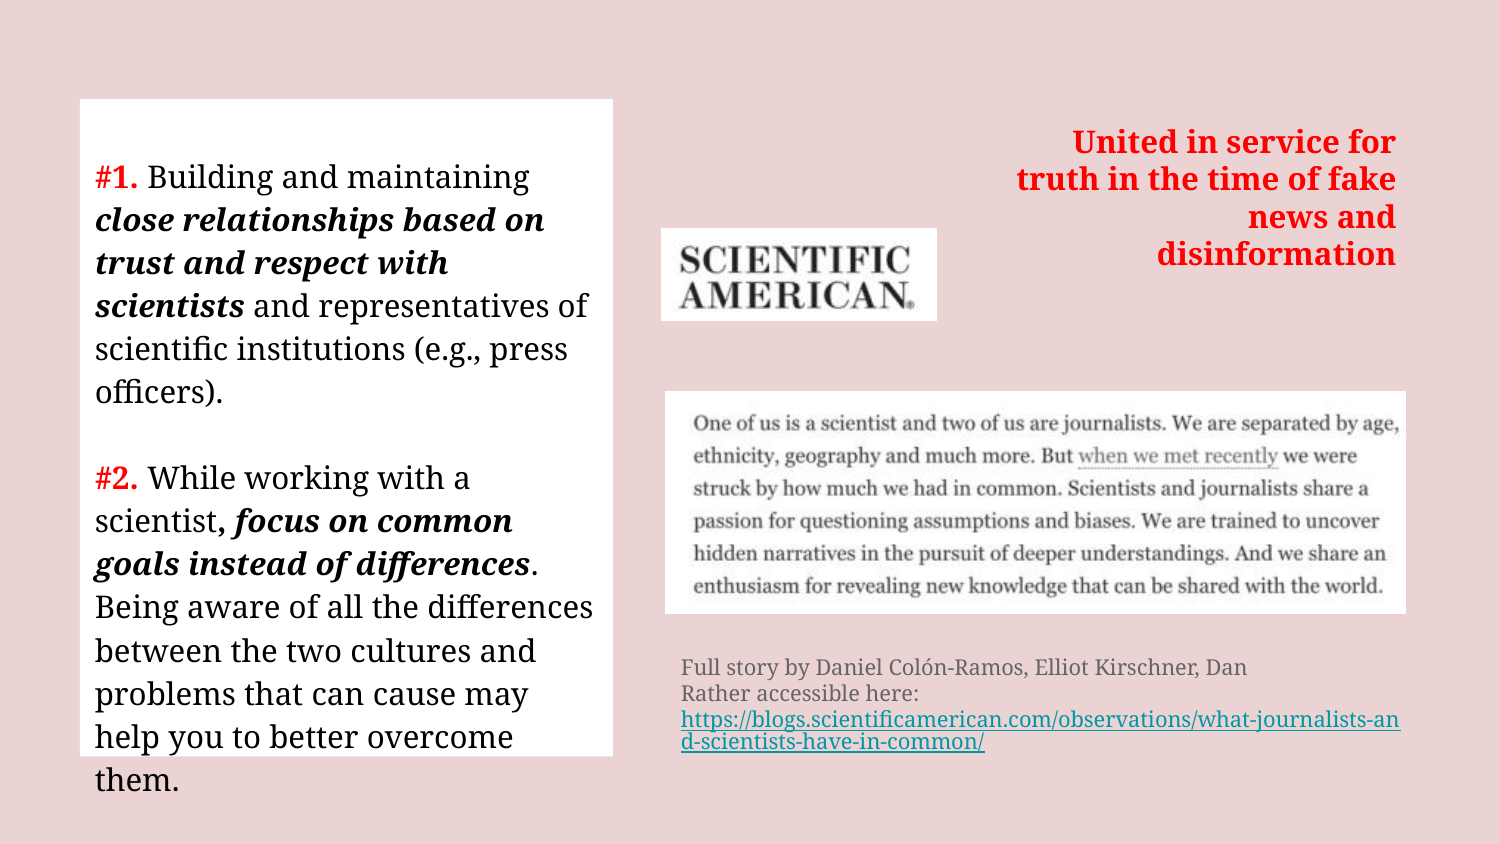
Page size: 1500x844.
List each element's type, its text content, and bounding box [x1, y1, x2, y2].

text_box United in service for truth in the time of fake news and disinformation [996, 114, 1412, 280]
text_box Full story by Daniel Colón-Ramos, Elliot Kirschner, Dan Rather accessible here: https://blogs.scientificamerican.com/observations/what-journalists-and-scientists-have-in-common/ [666, 646, 1417, 822]
list #1. Building and maintaining close relationships based on trust and respect with scientists and representatives of scientific institutions (e.g., press officers). #2. While working with a scientist, focus on common goals instead of differences. Being aware of all the differences between the two cultures and problems that can cause may help you to better overcome them. [79, 99, 613, 757]
picture [664, 391, 1406, 614]
picture [661, 228, 937, 322]
